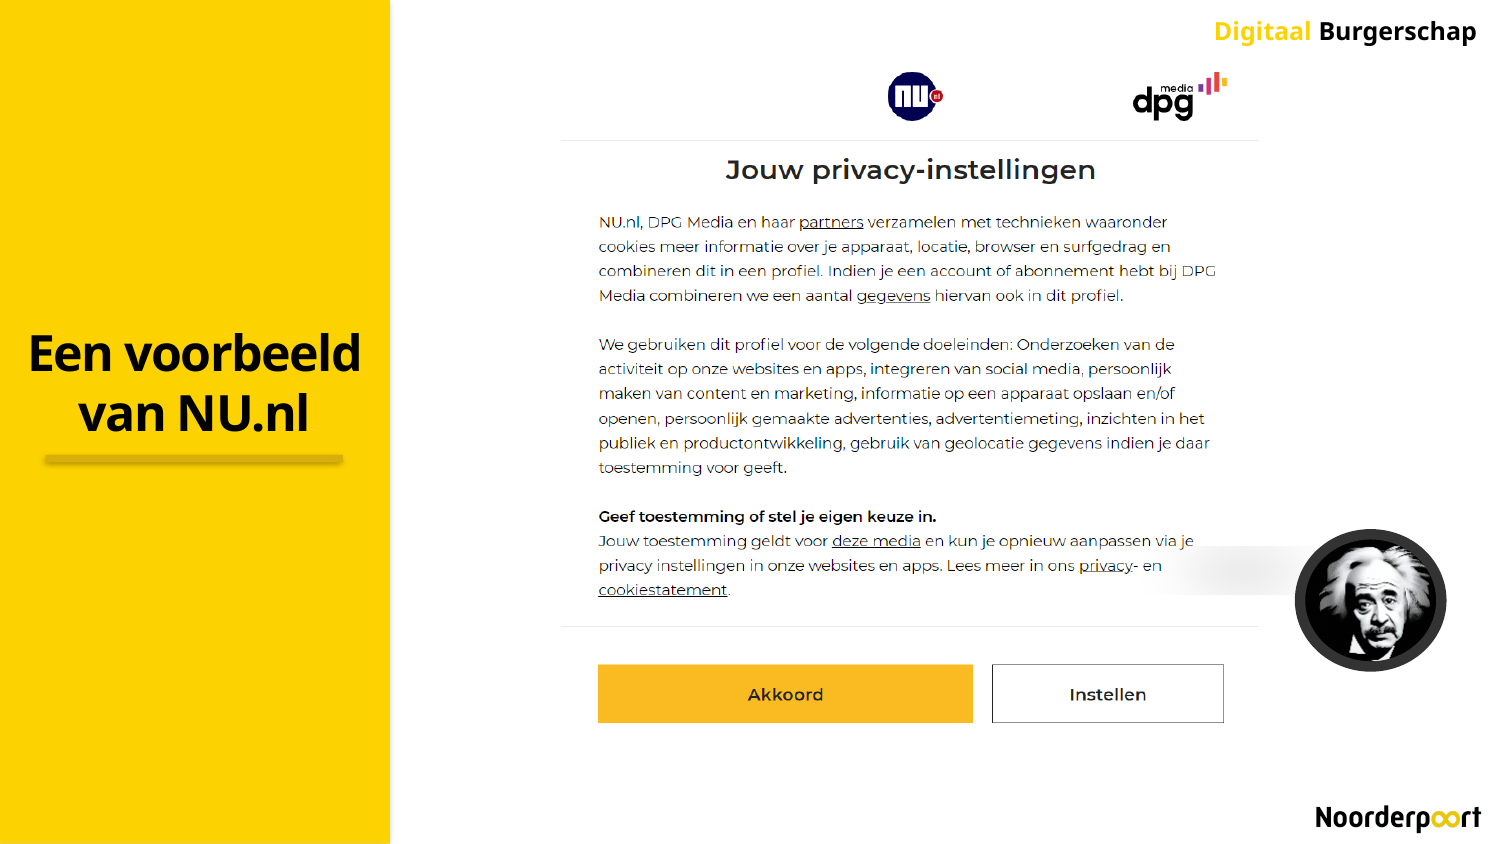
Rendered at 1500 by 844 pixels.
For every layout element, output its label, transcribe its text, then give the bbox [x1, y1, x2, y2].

picture [1315, 804, 1482, 835]
text_box [45, 454, 344, 463]
text_box [0, 0, 391, 844]
picture [1299, 534, 1442, 667]
text_box Een voorbeeld van NU.nl [0, 314, 390, 449]
text_box Digitaal Burgerschap [1199, 8, 1500, 54]
picture [557, 46, 1260, 763]
